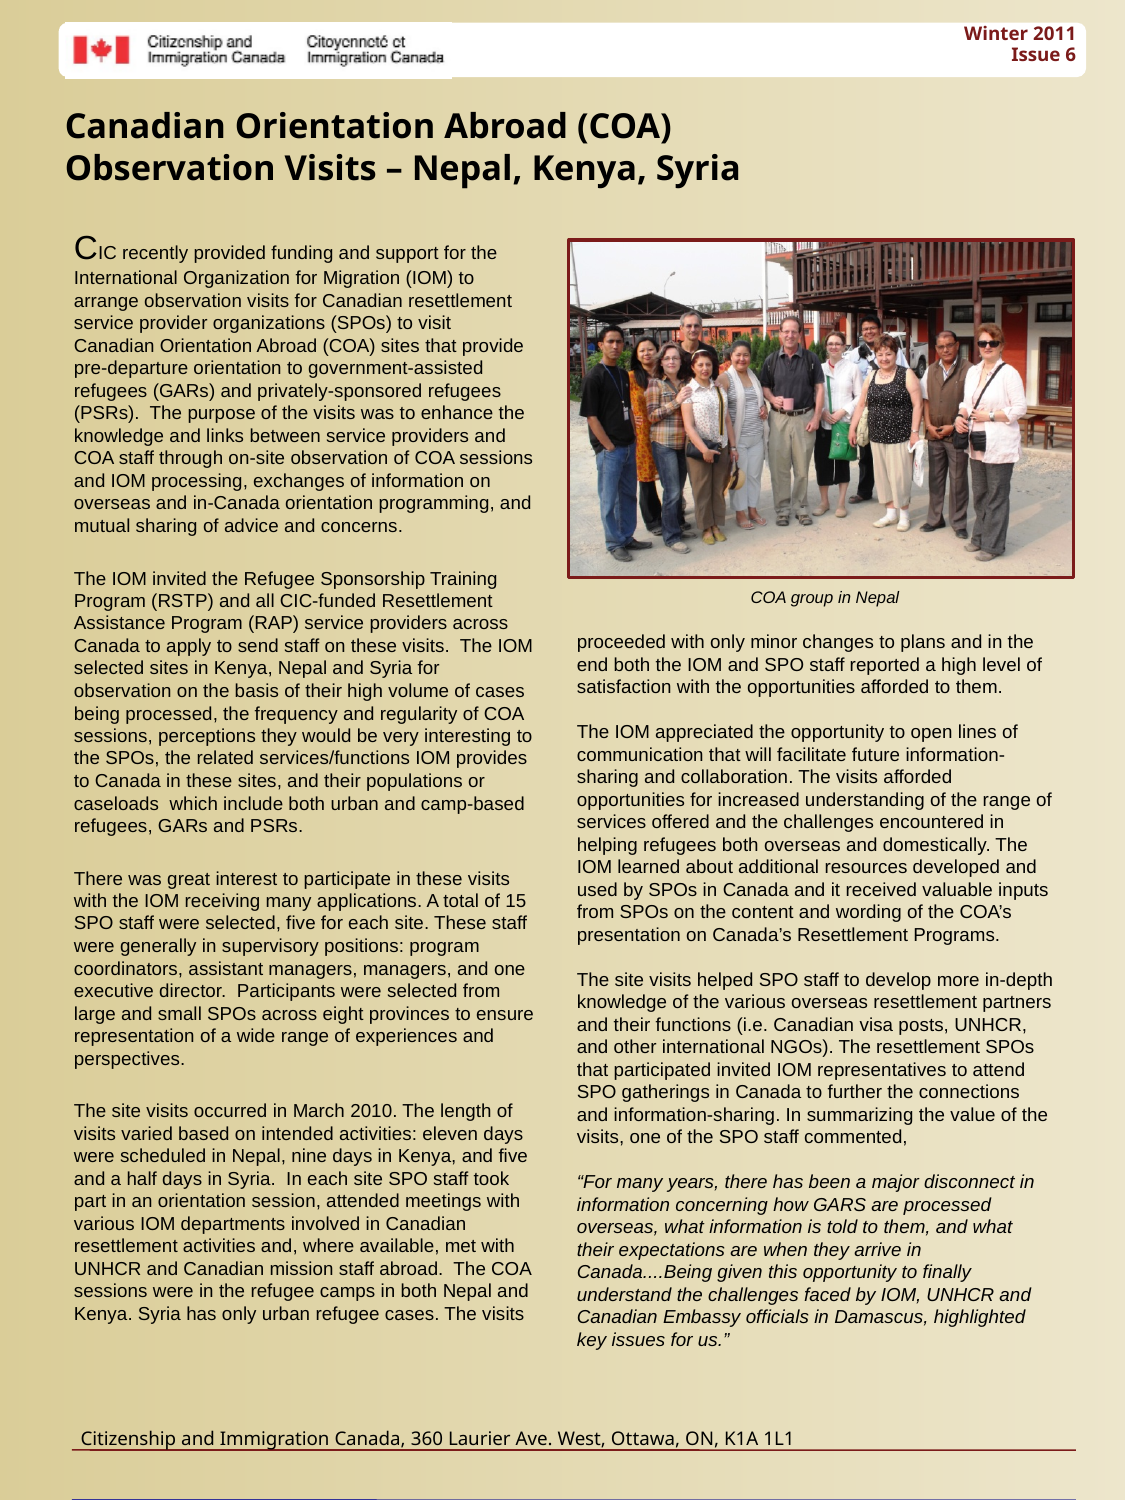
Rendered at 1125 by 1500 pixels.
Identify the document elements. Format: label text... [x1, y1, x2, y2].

list CIC recently provided funding and support for the International Organization for Migration (IOM) to arrange observation visits for Canadian resettlement service provider organizations (SPOs) to visit Canadian Orientation Abroad (COA) sites that provide pre-departure orientation to government-assisted refugees (GARs) and privately-sponsored refugees (PSRs). The purpose of the visits was to enhance the knowledge and links between service providers and COA staff through on-site observation of COA sessions and IOM processing, exchanges of information on overseas and in-Canada orientation programming, and mutual sharing of advice and concerns. The IOM invited the Refugee Sponsorship Training Program (RSTP) and all CIC-funded Resettlement Assistance Program (RAP) service providers across Canada to apply to send staff on these visits. The IOM selected sites in Kenya, Nepal and Syria for observation on the basis of their high volume of cases being processed, the frequency and regularity of COA sessions, perceptions they would be very interesting to the SPOs, the related services/functions IOM provides to Canada in these sites, and their populations or caseloads which include both urban and camp-based refugees, GARs and PSRs. There was great interest to participate in these visits with the IOM receiving many applications. A total of 15 SPO staff were selected, five for each site. These staff were generally in supervisory positions: program coordinators, assistant managers, managers, and one executive director. Participants were selected from large and small SPOs across eight provinces to ensure representation of a wide range of experiences and perspectives. The site visits occurred in March 2010. The length of visits varied based on intended activities: eleven days were scheduled in Nepal, nine days in Kenya, and five and a half days in Syria. In each site SPO staff took part in an orientation session, attended meetings with various IOM departments involved in Canadian resettlement activities and, where available, met with UNHCR and Canadian mission staff abroad. The COA sessions were in the refugee camps in both Nepal and Kenya. Syria has only urban refugee cases. The visits [58, 218, 551, 1464]
picture [570, 241, 1073, 577]
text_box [65, 22, 452, 79]
text_box COA group in Nepal [567, 579, 1083, 614]
text_box Canadian Orientation Abroad (COA) Observation Visits – Nepal, Kenya, Syria [49, 97, 1088, 220]
text_box Winter 2011 Issue 6 [883, 24, 1077, 87]
text_box proceeded with only minor changes to plans and in the end both the IOM and SPO staff reported a high level of satisfaction with the opportunities afforded to them. The IOM appreciated the opportunity to open lines of communication that will facilitate future information-sharing and collaboration. The visits afforded opportunities for increased understanding of the range of services offered and the challenges encountered in helping refugees both overseas and domestically. The IOM learned about additional resources developed and used by SPOs in Canada and it received valuable inputs from SPOs on the content and wording of the COA’s presentation on Canada’s Resettlement Programs. The site visits helped SPO staff to develop more in-depth knowledge of the various overseas resettlement partners and their functions (i.e. Canadian visa posts, UNHCR, and other international NGOs). The resettlement SPOs that participated invited IOM representatives to attend SPO gatherings in Canada to further the connections and information-sharing. In summarizing the value of the visits, one of the SPO staff commented, “For many years, there has been a major disconnect in information concerning how GARS are processed overseas, what information is told to them, and what their expectations are when they arrive in Canada....Being given this opportunity to finally understand the challenges faced by IOM, UNHCR and Canadian Embassy officials in Damascus, highlighted key issues for us.” [562, 622, 1069, 1408]
